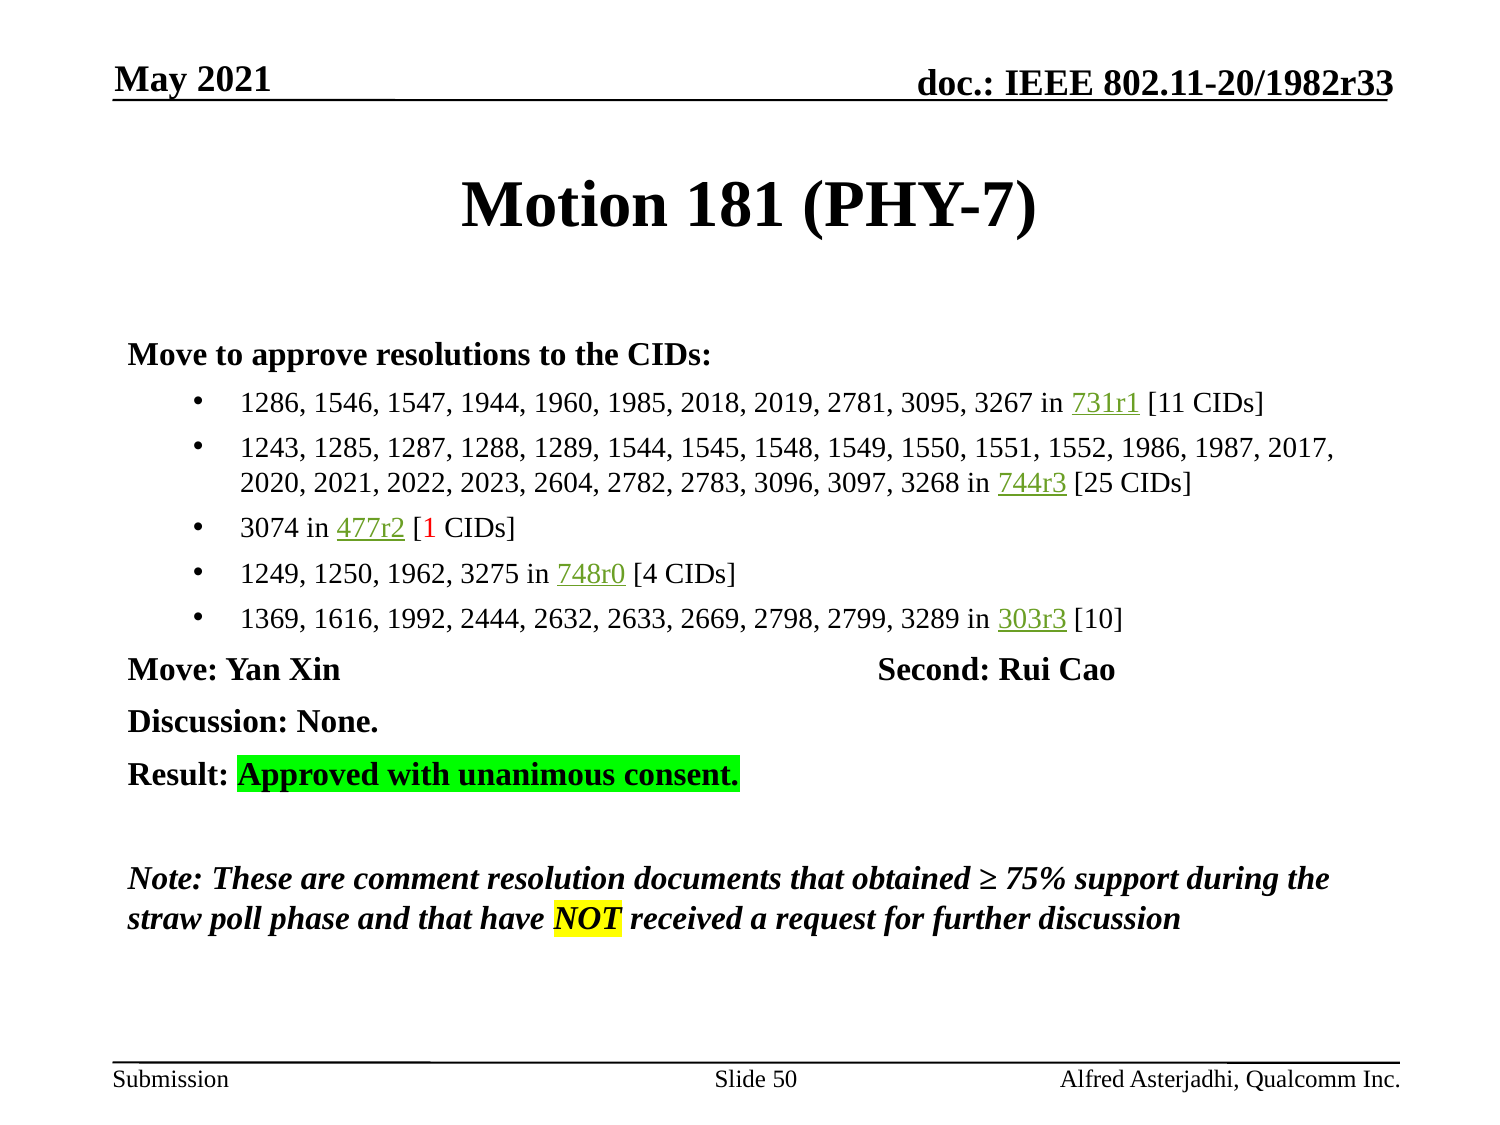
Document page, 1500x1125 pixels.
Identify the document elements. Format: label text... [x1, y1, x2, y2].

slide_number Slide 50 [712, 1061, 800, 1123]
list Move to approve resolutions to the CIDs: 1286, 1546, 1547, 1944, 1960, 1985, 2018, 2019, 2781, 3095, 3267 in 731r1 [11 CIDs] 1243, 1285, 1287, 1288, 1289, 1544, 1545, 1548, 1549, 1550, 1551, 1552, 1986, 1987, 2017, 2020, 2021, 2022, 2023, 2604, 2782, 2783, 3096, 3097, 3268 in 744r3 [25 CIDs] 3074 in 477r2 [1 CIDs] 1249, 1250, 1962, 3275 in 748r0 [4 CIDs] 1369, 1616, 1992, 2444, 2632, 2633, 2669, 2798, 2799, 3289 in 303r3 [10] Move: Yan Xin Second: Rui Cao Discussion: None. Result: Approved with unanimous consent. Note: These are comment resolution documents that obtained ≥ 75% support during the straw poll phase and that have NOT received a request for further discussion [112, 324, 1388, 1063]
footer Alfred Asterjadhi, Qualcomm Inc. [878, 1061, 1402, 1093]
title Motion 181 (PHY-7) [112, 112, 1388, 288]
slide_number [114, 54, 423, 100]
